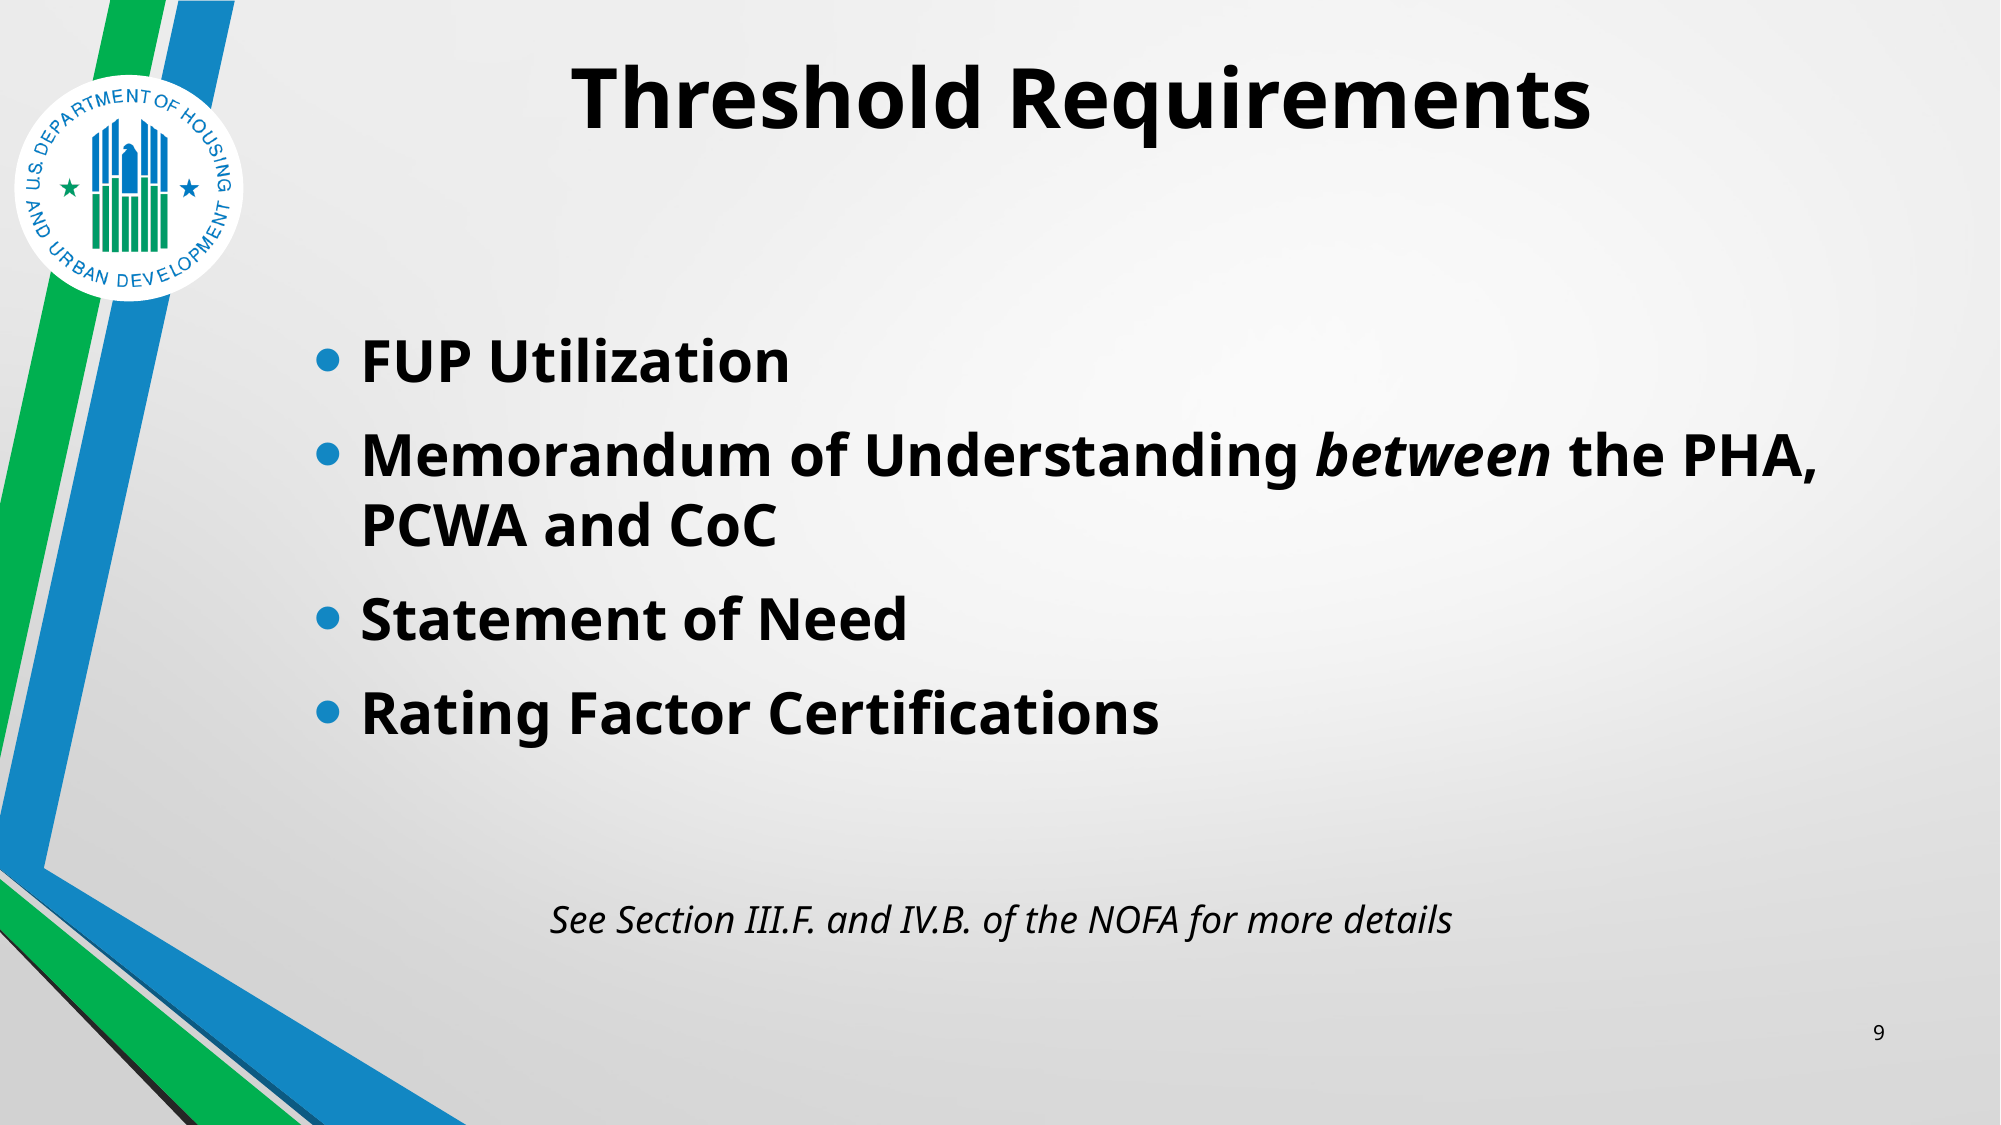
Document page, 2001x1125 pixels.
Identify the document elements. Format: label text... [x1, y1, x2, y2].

picture [26, 89, 231, 287]
text_box See Section III.F. and IV.B. of the NOFA for more details [535, 888, 1629, 949]
list FUP Utilization Memorandum of Understanding between the PHA, PCWA and CoC Statement of Need Rating Factor Certifications [298, 181, 1866, 889]
slide_number 9 [1809, 1003, 1900, 1064]
title Threshold Requirements [239, 27, 1925, 164]
